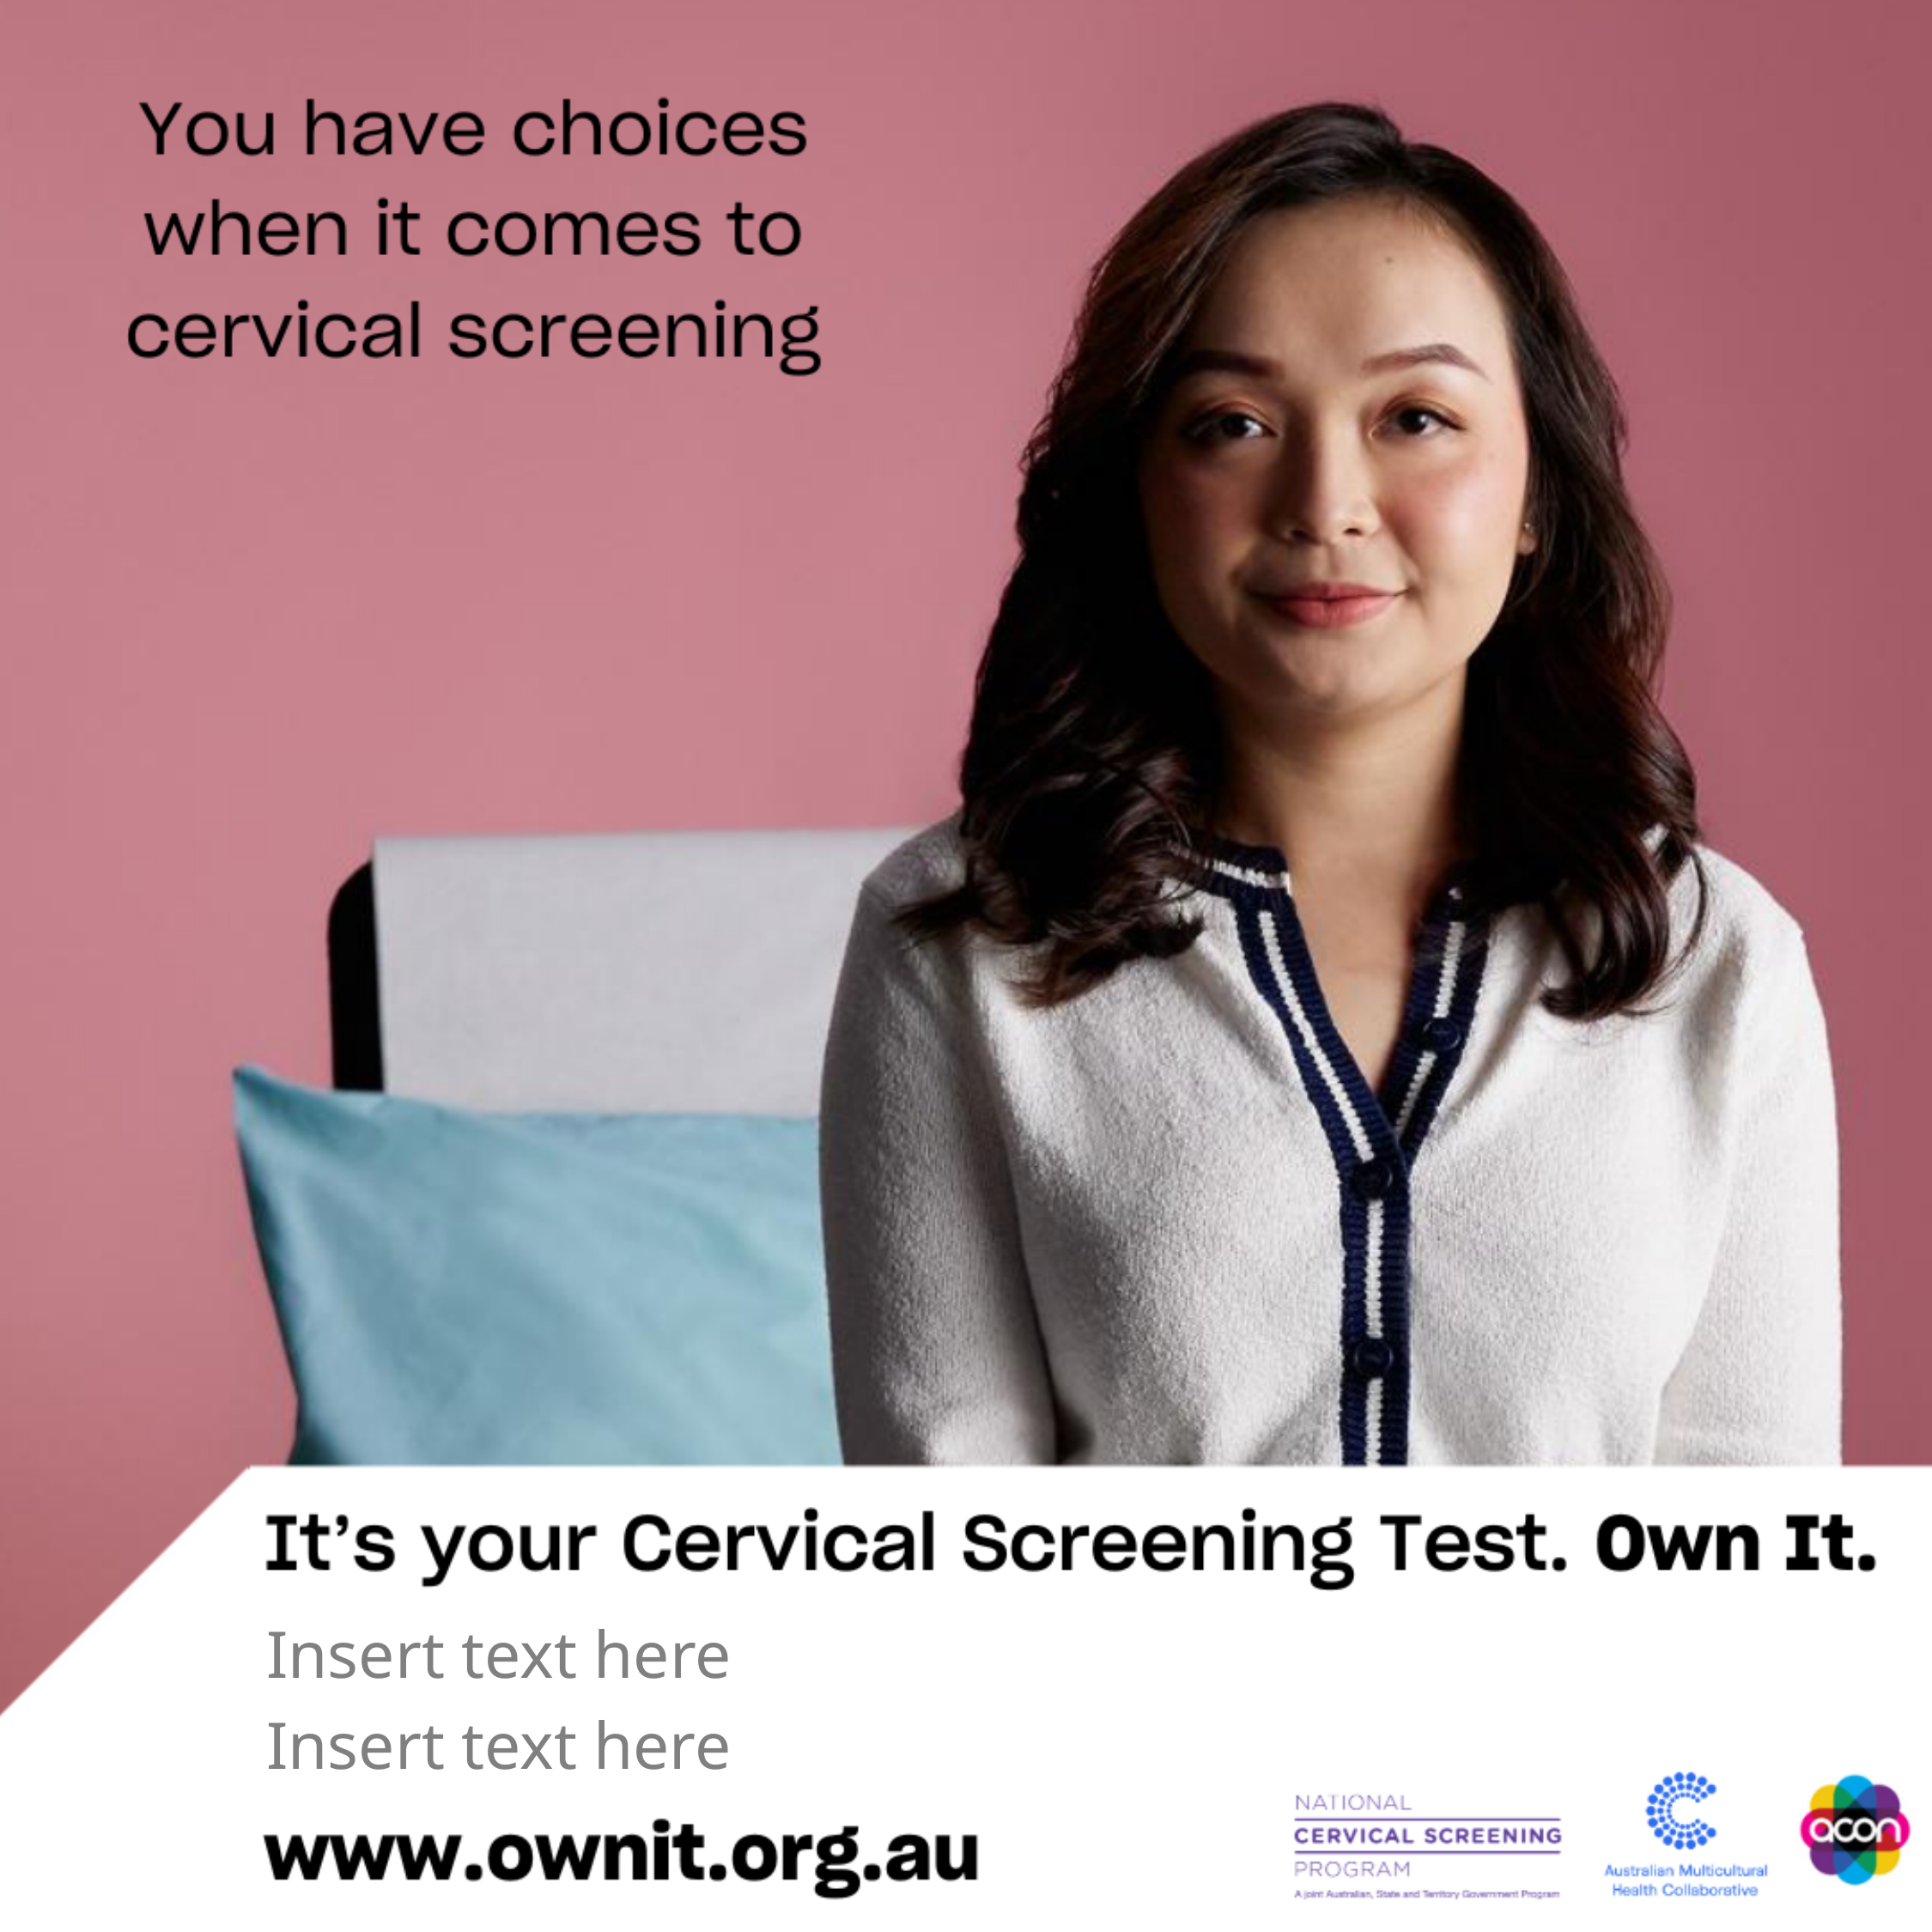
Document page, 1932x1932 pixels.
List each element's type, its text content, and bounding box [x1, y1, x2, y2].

text_box Insert text here [253, 1698, 1301, 1789]
picture [0, 0, 1932, 1932]
text_box Insert text here [253, 1607, 1867, 1698]
